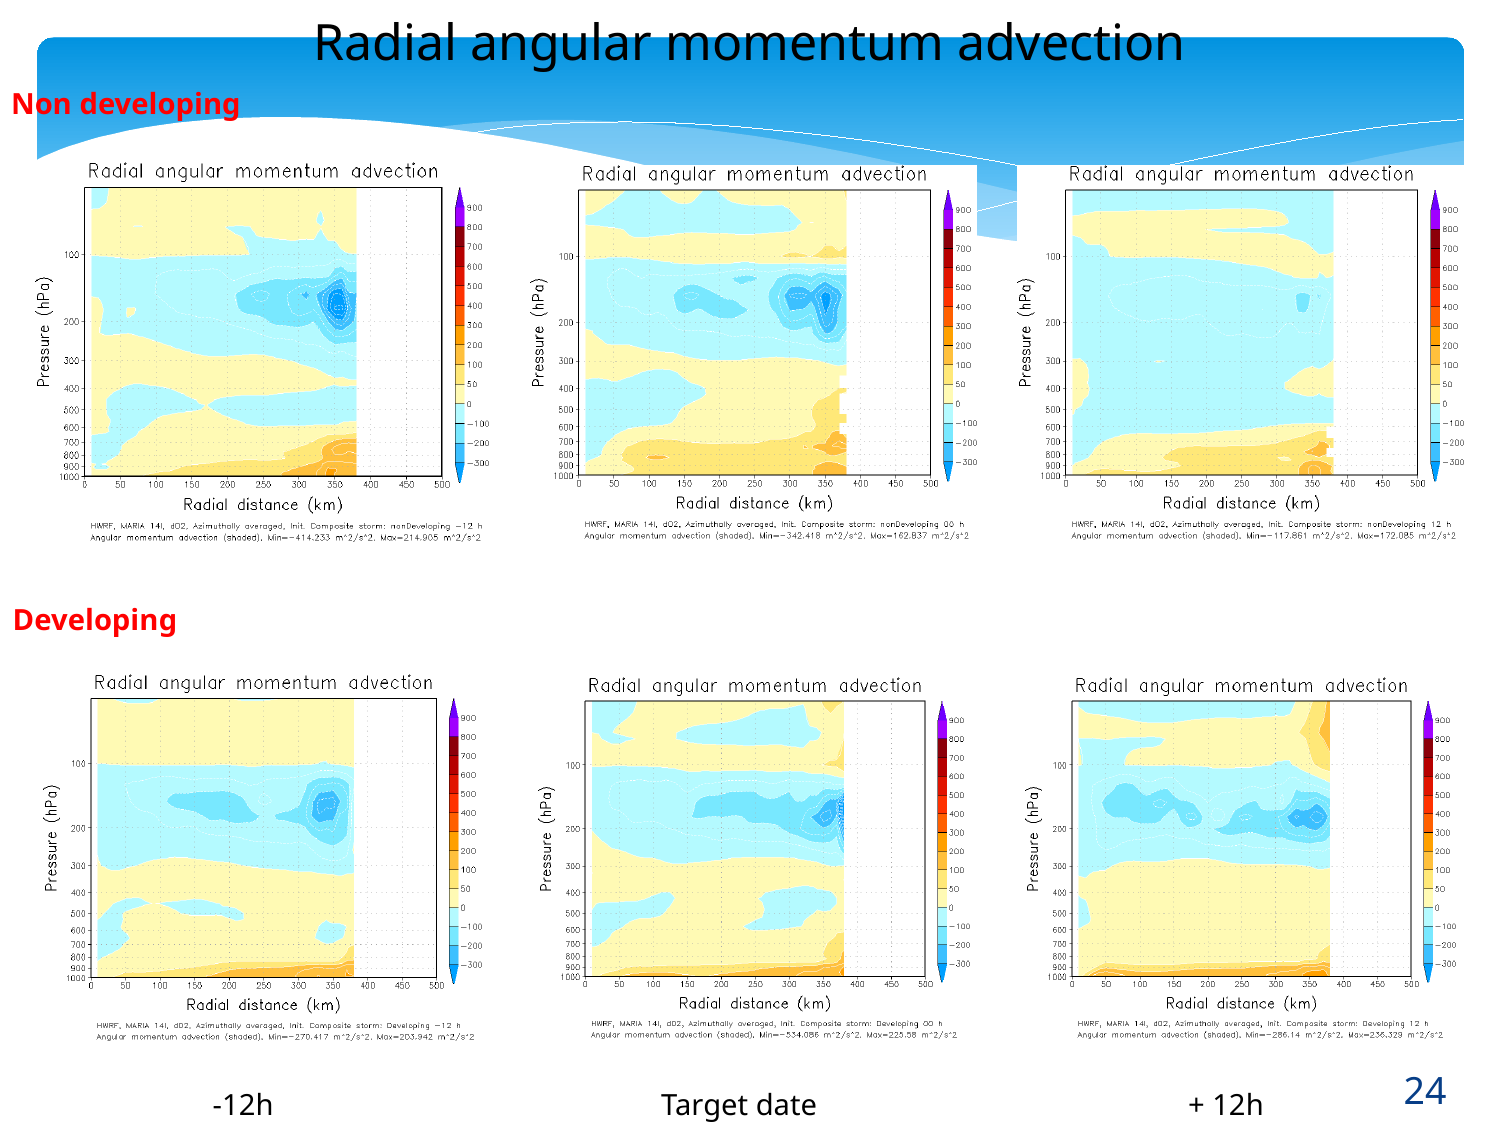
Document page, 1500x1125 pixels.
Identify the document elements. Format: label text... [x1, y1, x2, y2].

picture [530, 165, 977, 540]
picture [1016, 165, 1464, 540]
text_box Developing [0, 594, 193, 644]
text_box -12h [197, 1078, 289, 1125]
slide_number 24 [1350, 1062, 1500, 1123]
text_box Radial angular momentum advection [298, 3, 1202, 78]
text_box + 12h [1173, 1078, 1279, 1125]
text_box Non developing [0, 78, 256, 128]
picture [1025, 677, 1457, 1039]
picture [43, 674, 482, 1042]
text_box Target date [646, 1078, 833, 1125]
picture [538, 677, 970, 1039]
picture [35, 162, 489, 543]
